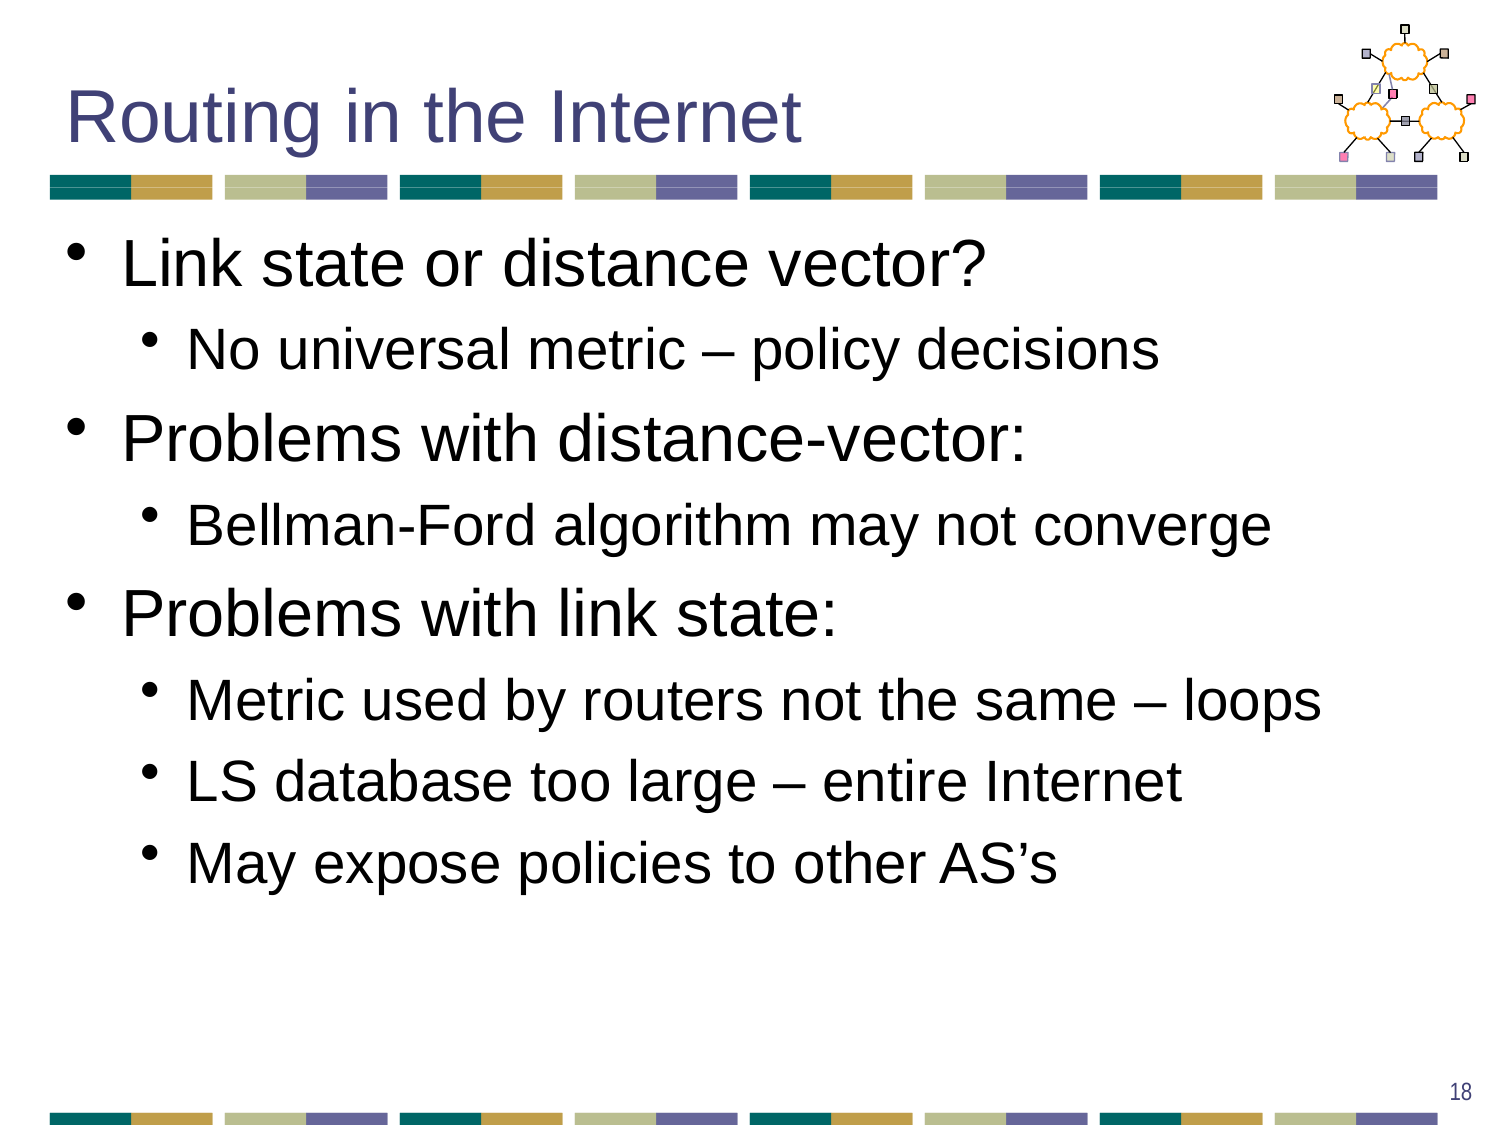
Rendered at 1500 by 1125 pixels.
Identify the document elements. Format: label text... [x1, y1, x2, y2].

title Routing in the Internet [49, 62, 1388, 163]
list Link state or distance vector? No universal metric – policy decisions Problems with distance-vector: Bellman-Ford algorithm may not converge Problems with link state: Metric used by routers not the same – loops LS database too large – entire Internet May expose policies to other AS’s [49, 212, 1438, 1001]
slide_number 18 [1174, 1037, 1488, 1113]
